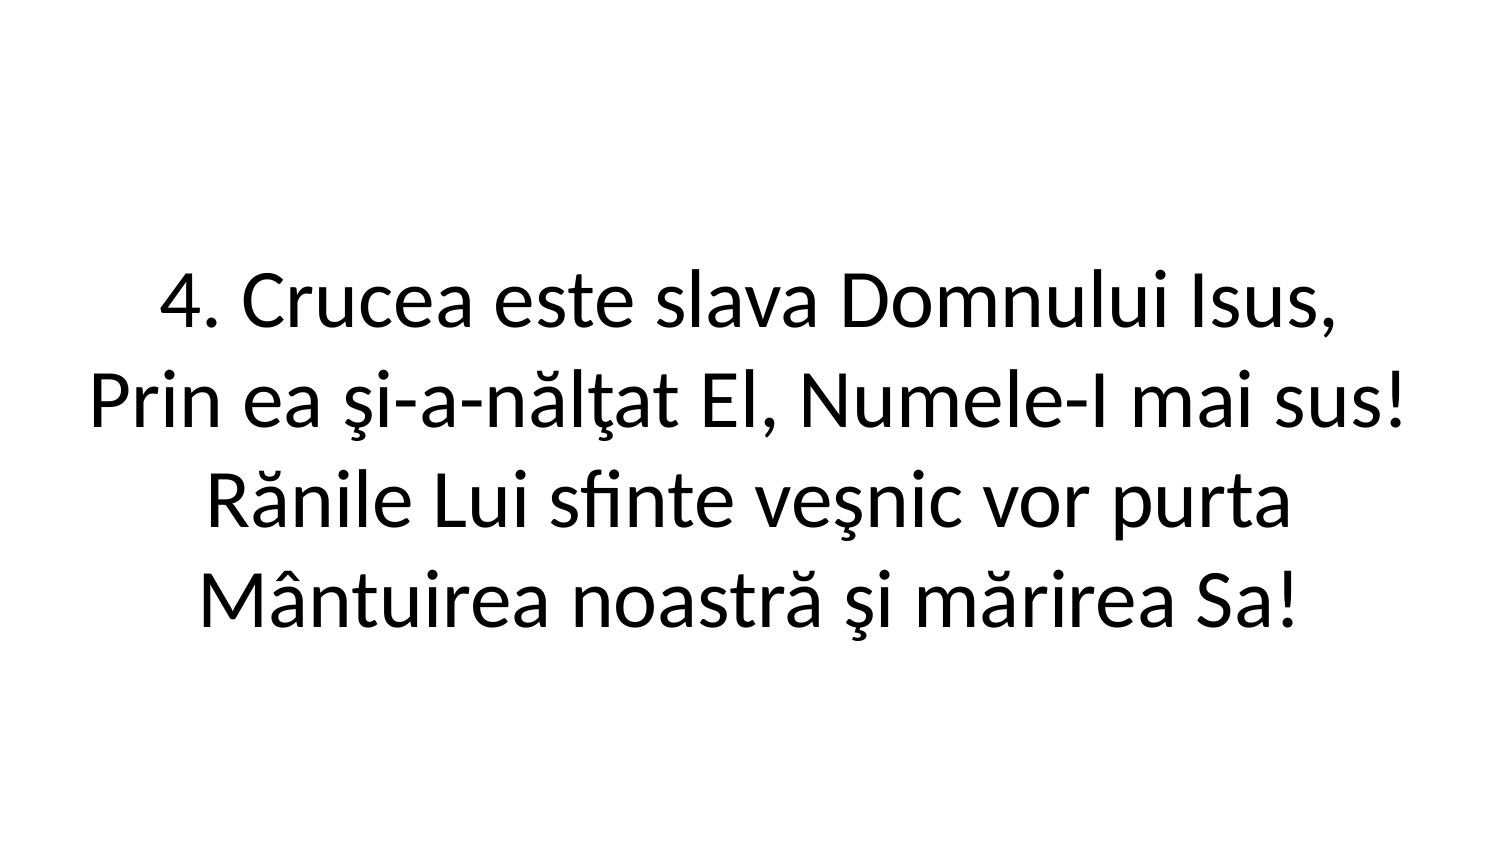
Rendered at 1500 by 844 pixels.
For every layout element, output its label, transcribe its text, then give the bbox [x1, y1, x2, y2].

text_box 4. Crucea este slava Domnului Isus, Prin ea şi-a-nălţat El, Numele-I mai sus! Rănile Lui sfinte veşnic vor purta Mântuirea noastră şi mărirea Sa! [74, 192, 1426, 652]
